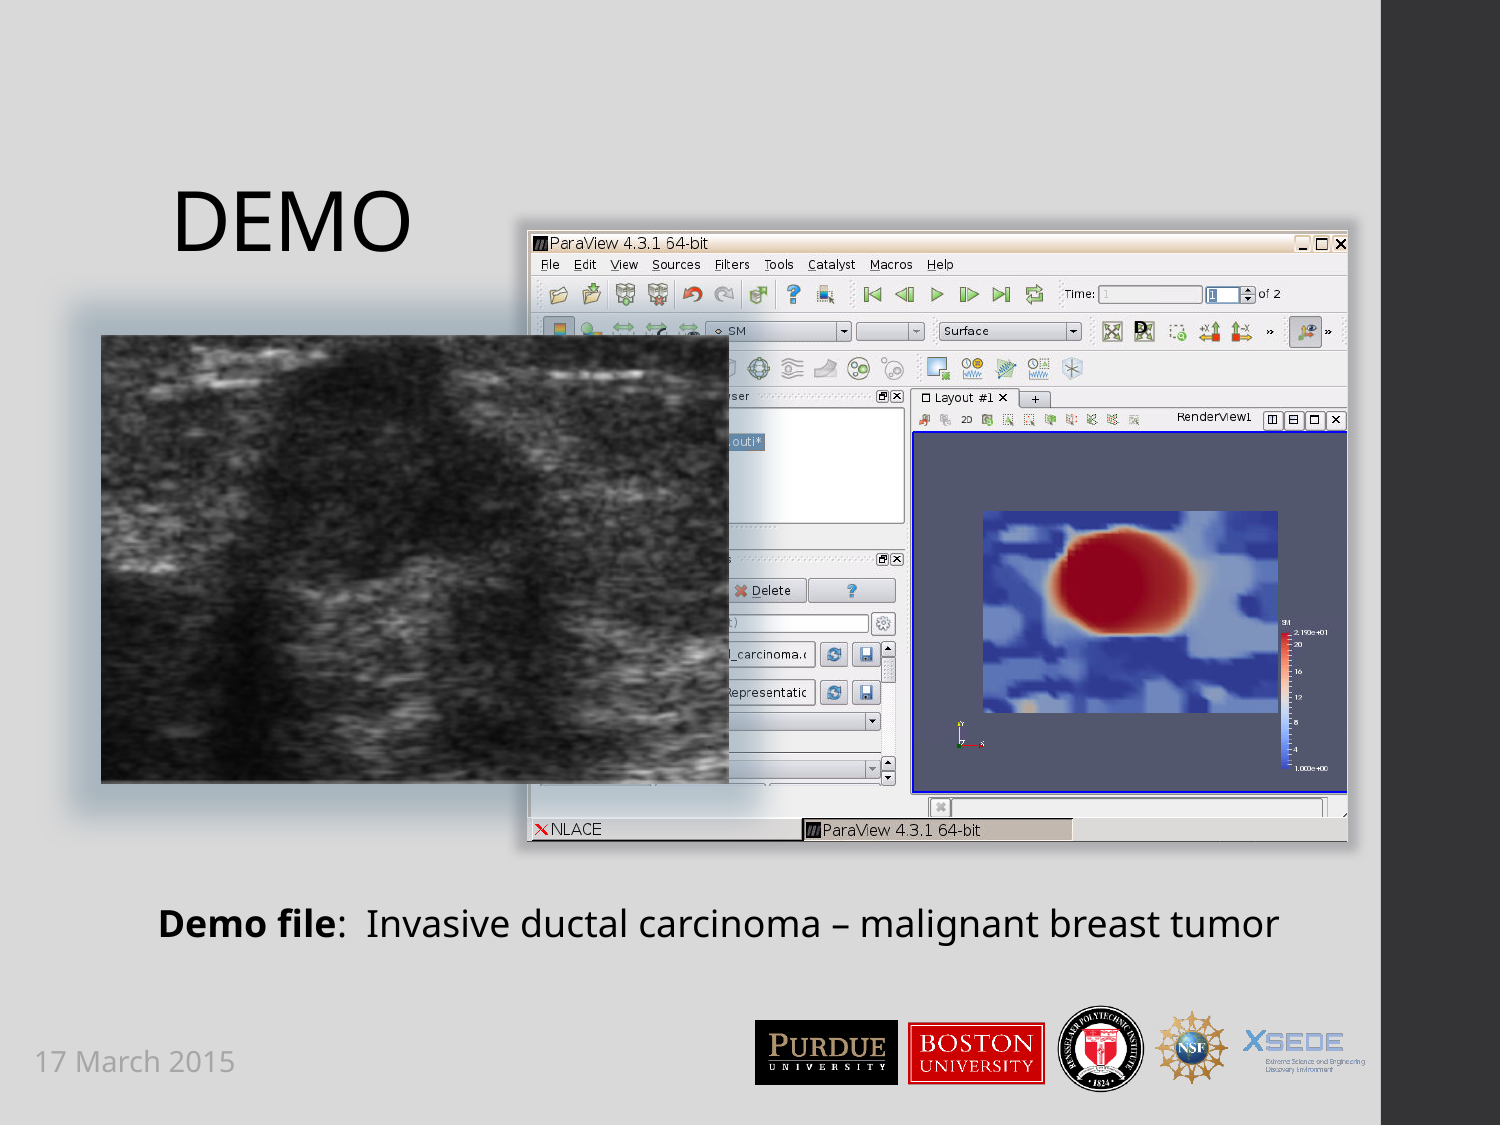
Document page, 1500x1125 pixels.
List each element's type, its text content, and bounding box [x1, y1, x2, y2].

text_box 17 March 2015 [18, 1035, 251, 1086]
title DEMO [155, 60, 1348, 278]
text_box Demo file: Invasive ductal carcinoma – malignant breast tumor [142, 892, 1296, 953]
picture [101, 230, 1348, 842]
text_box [755, 1004, 1371, 1094]
